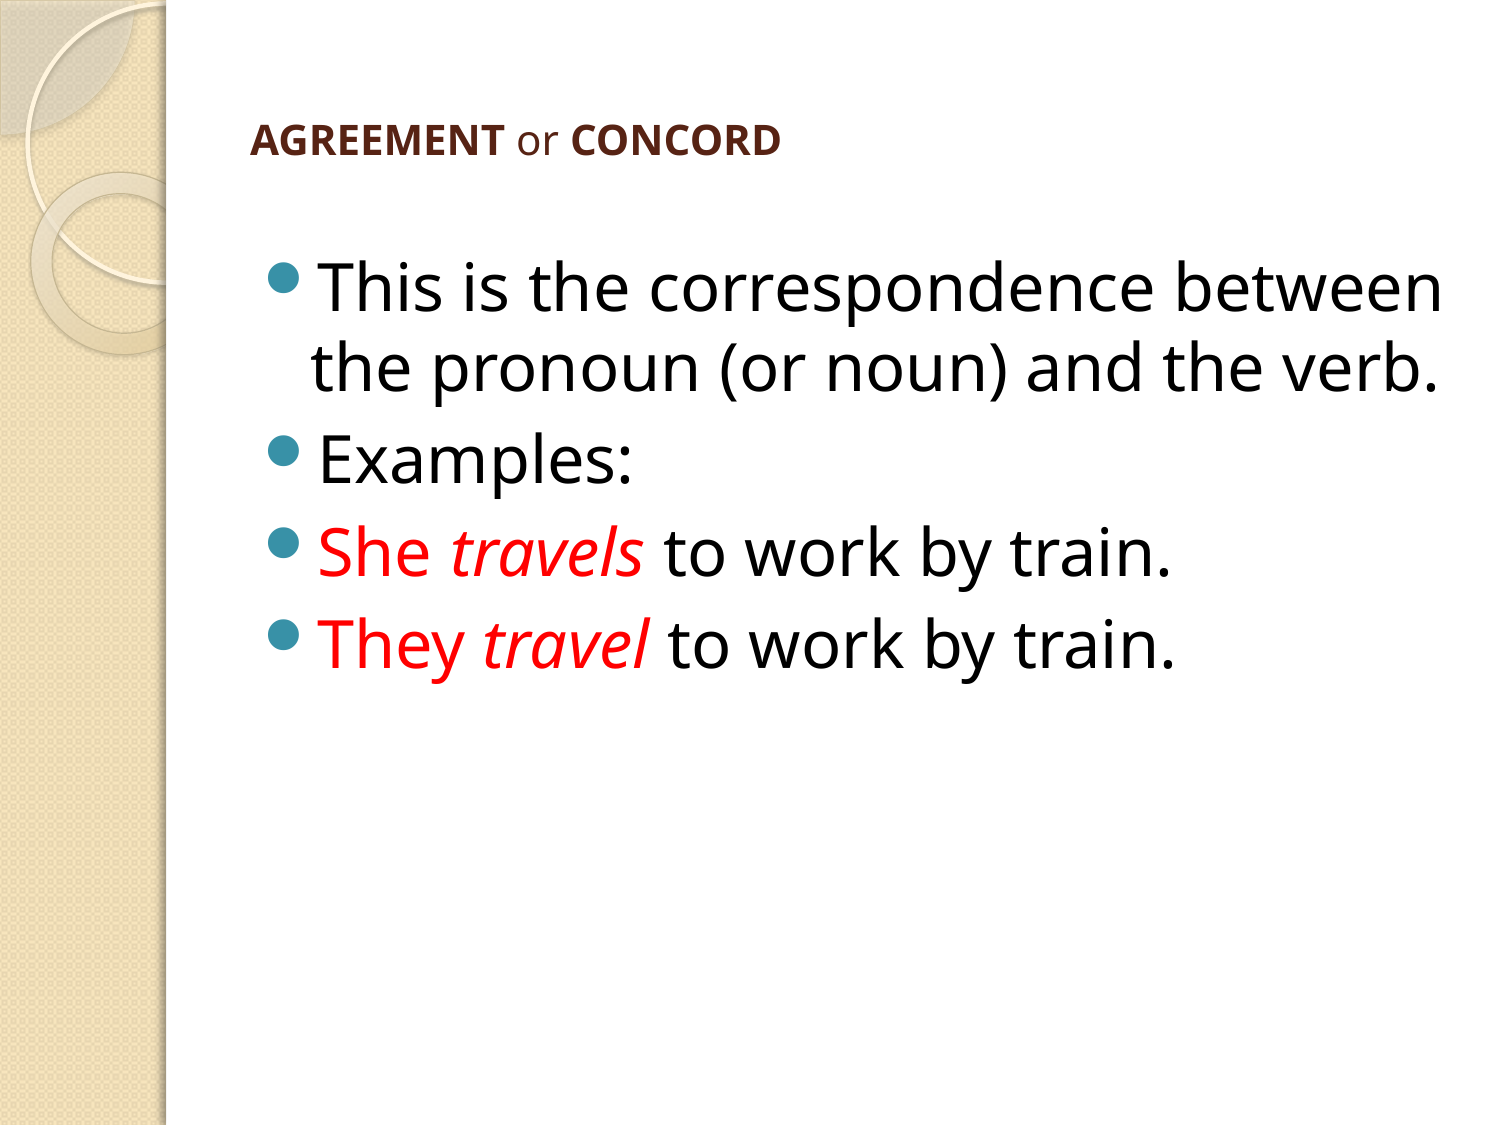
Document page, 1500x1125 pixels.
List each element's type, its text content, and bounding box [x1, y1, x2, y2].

list This is the correspondence between the pronoun (or noun) and the verb. Examples: She travels to work by train. They travel to work by train. [235, 237, 1466, 1025]
title AGREEMENT or CONCORD [235, 45, 1466, 233]
